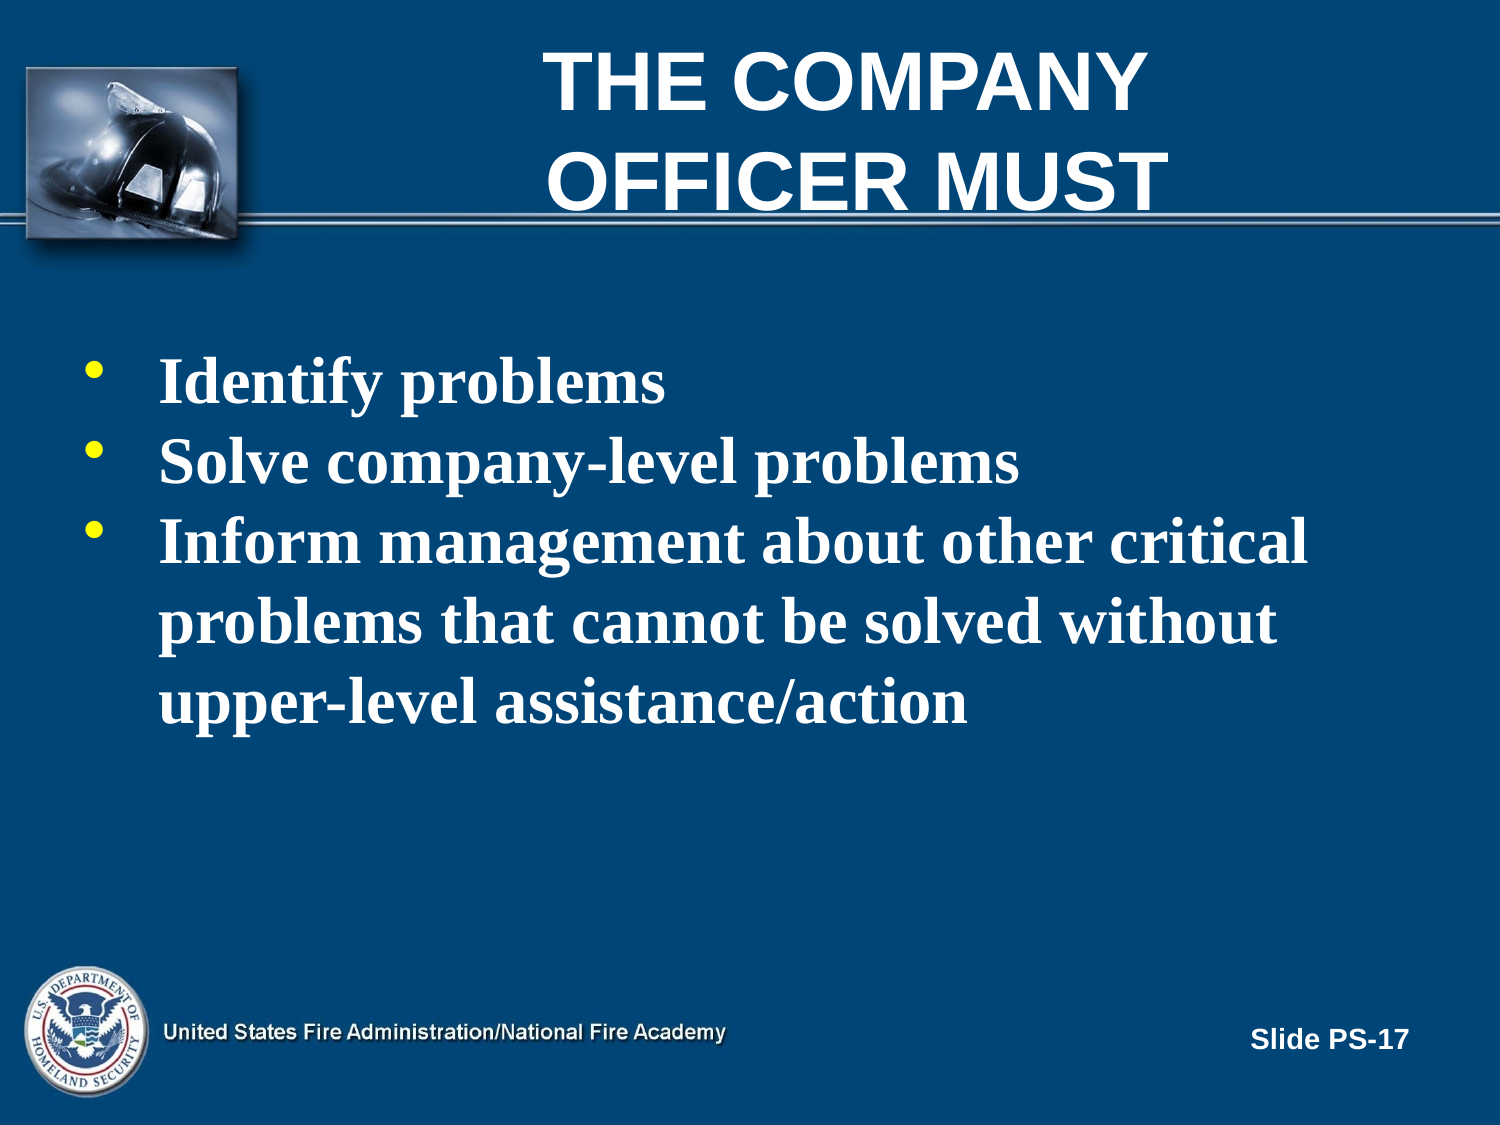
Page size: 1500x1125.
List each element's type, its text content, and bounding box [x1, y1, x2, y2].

title THE Company officer MUST [261, 32, 1454, 221]
picture [0, 0, 1500, 1125]
list Identify problems Solve company-level problems Inform management about other critical problems that cannot be solved without upper-level assistance/action [67, 329, 1431, 968]
slide_number Slide PS-17 [1074, 1012, 1426, 1091]
